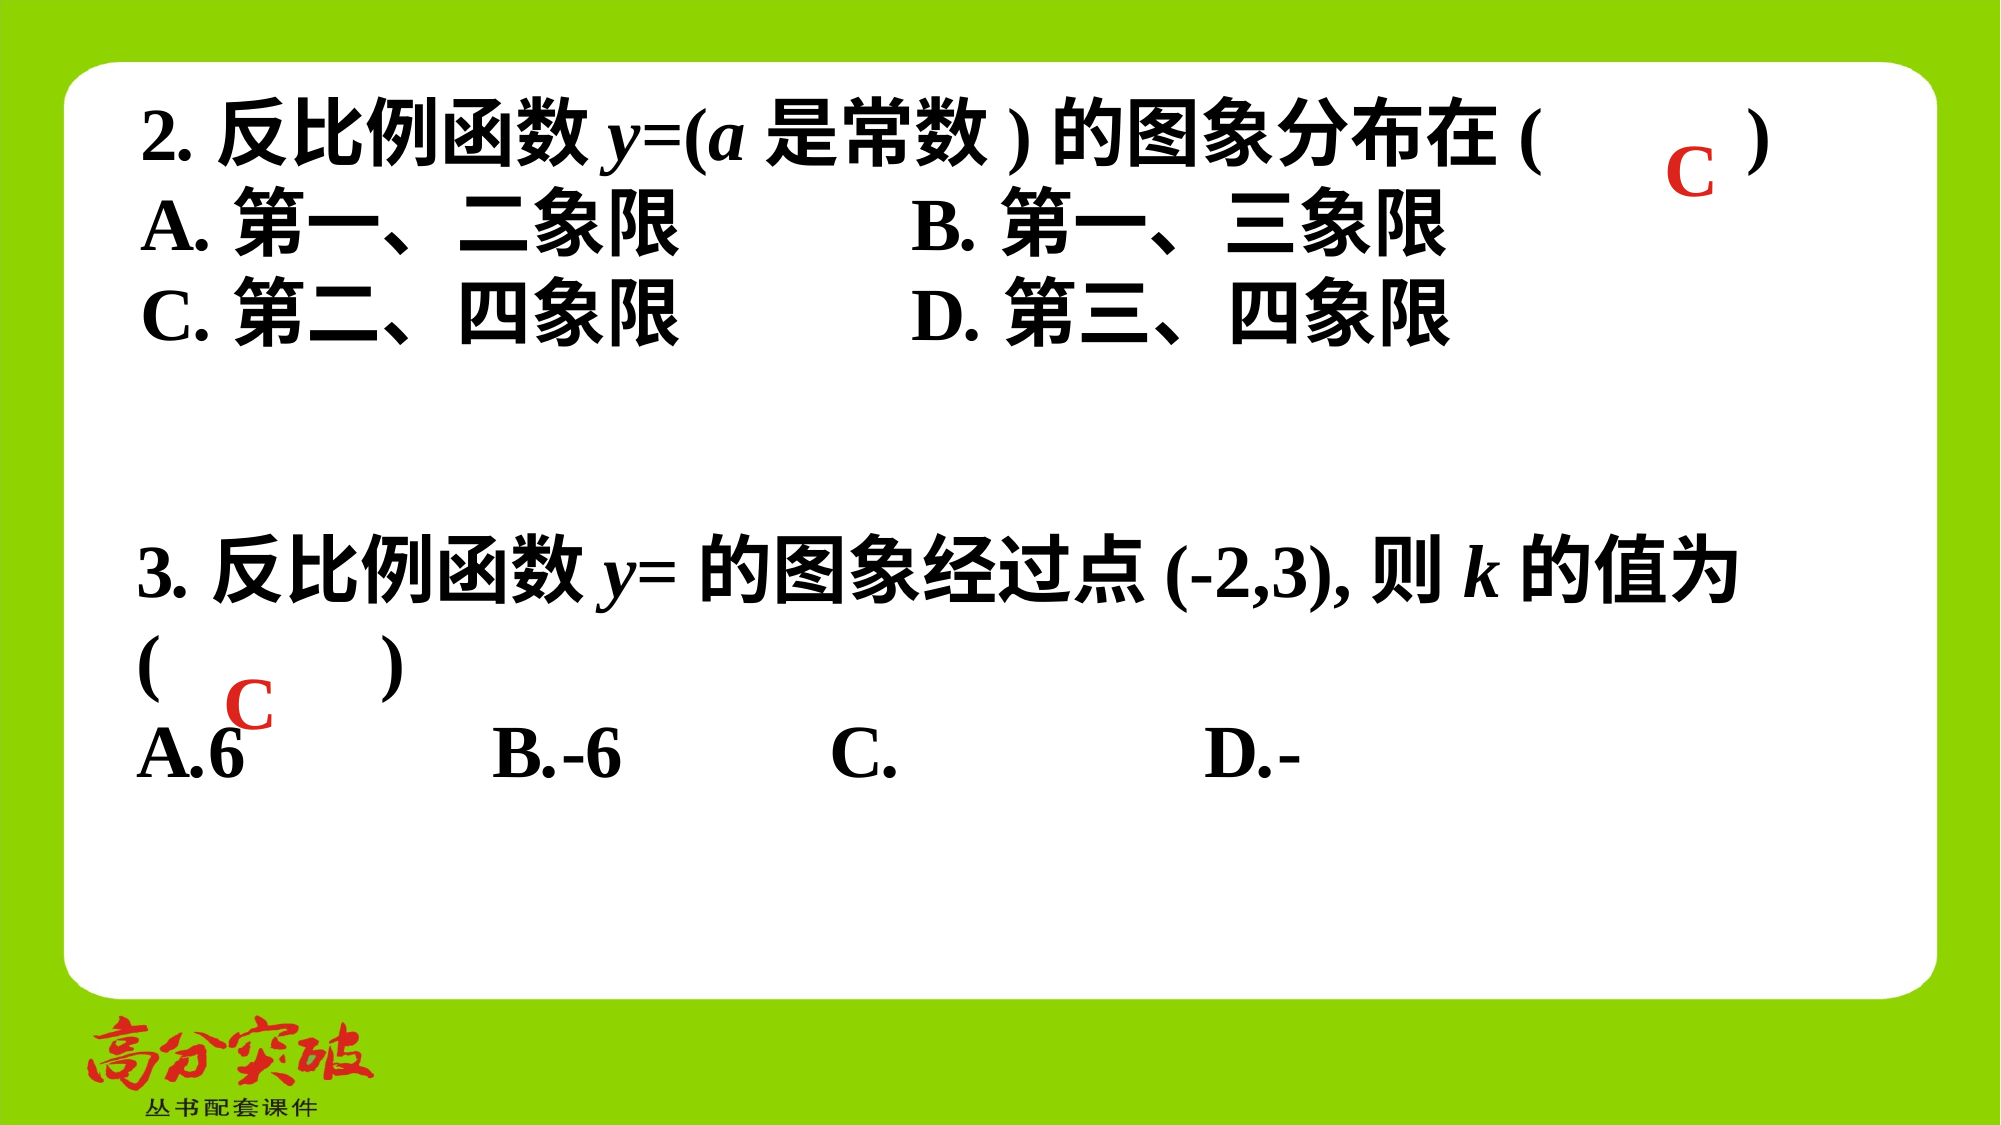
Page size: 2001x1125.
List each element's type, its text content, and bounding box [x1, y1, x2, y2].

text_box C [208, 647, 315, 752]
text_box C [1649, 113, 1726, 219]
picture [0, 0, 2001, 1125]
